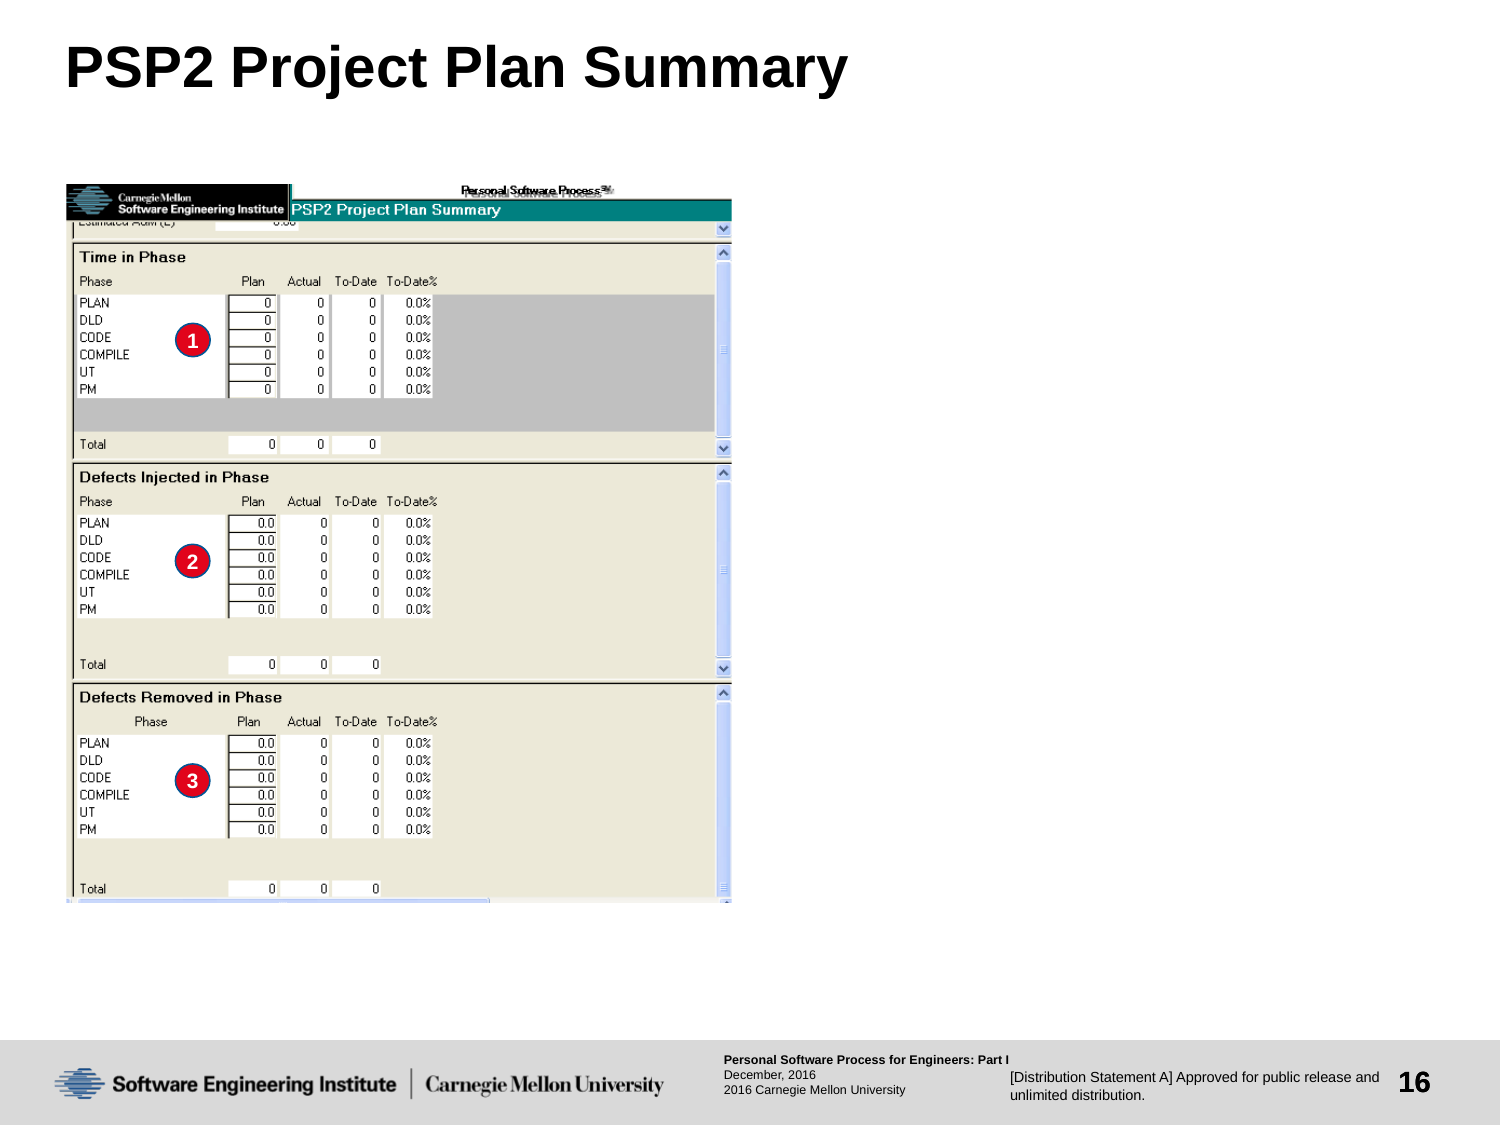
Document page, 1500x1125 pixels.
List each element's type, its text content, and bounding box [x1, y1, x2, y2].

picture [46, 1061, 673, 1104]
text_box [66, 184, 732, 903]
title PSP2 Project Plan Summary [65, 37, 1313, 148]
list Complete your estimates of Time in phase Defects injected in phase Defects removed in phase Enter these values on the PSP2 project plan summary. [65, 176, 738, 891]
